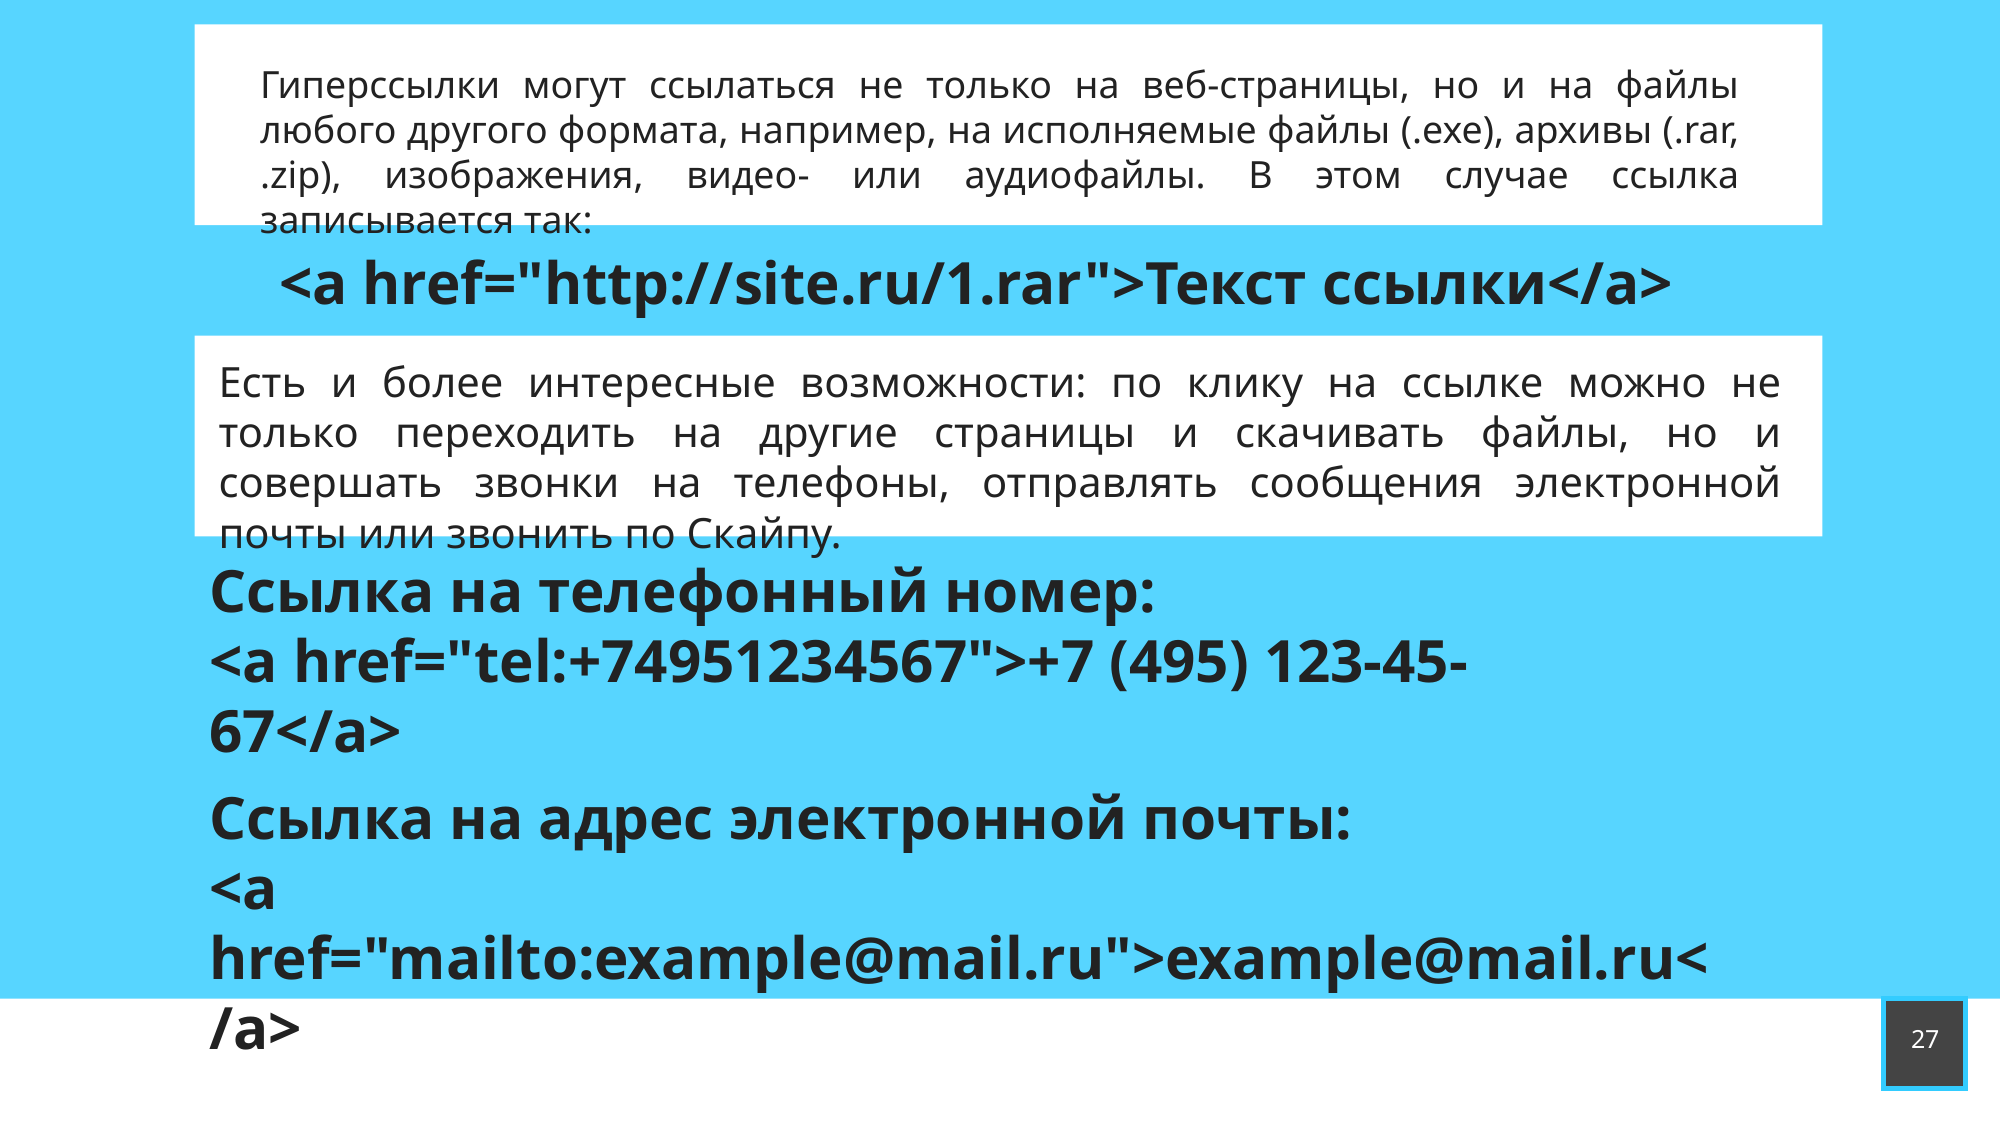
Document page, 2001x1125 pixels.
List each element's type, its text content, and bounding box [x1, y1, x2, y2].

text_box [194, 335, 1823, 537]
text_box 27 [1883, 1015, 1968, 1061]
text_box Ссылка на телефонный номер: <a href="tel:+74951234567">+7 (495) 123-45-67</a> [194, 547, 1624, 772]
text_box Есть и более интересные возможности: по клику на ссылке можно не только переходить на другие страницы и скачивать файлы, но и совершать звонки на телефоны, отправлять сообщения электронной почты или звонить по Скайпу. [203, 348, 1797, 564]
text_box [1883, 1061, 1967, 1089]
text_box [0, 0, 2000, 1000]
text_box <a href="http://site.ru/1.rar">Текст ссылки</a> [264, 239, 1688, 324]
text_box Ссылка на адрес электронной почты: <a href="mailto:example@mail.ru">example@mail.ru</a> [194, 774, 1729, 1069]
text_box [194, 23, 1823, 226]
text_box Гиперссылки могут ссылаться не только на веб-страницы, но и на файлы любого другого формата, например, на исполняемые файлы (.exe), архивы (.rar, .zip), изображения, видео- или аудиофайлы. В этом случае ссылка записывается так: [245, 53, 1755, 248]
text_box [1883, 998, 1967, 1015]
